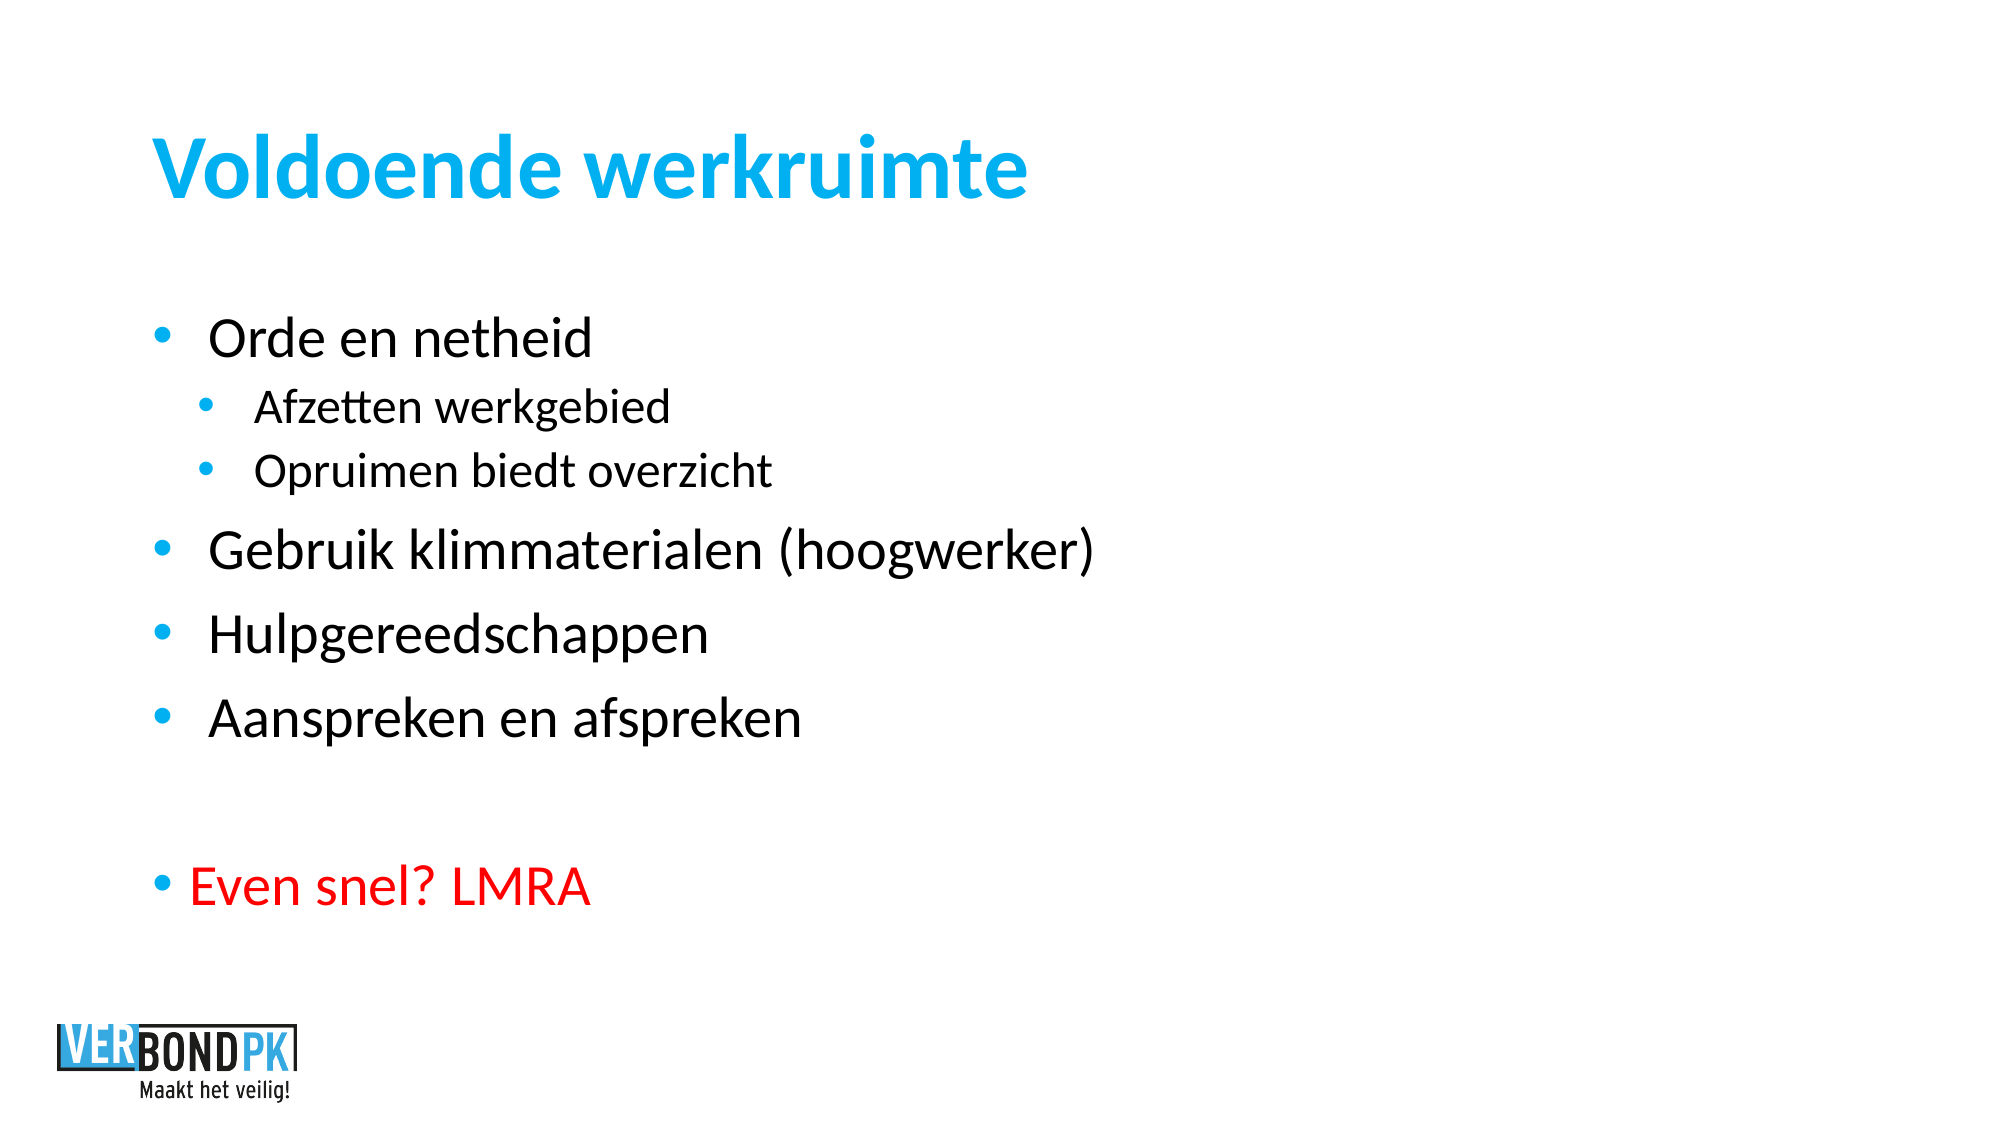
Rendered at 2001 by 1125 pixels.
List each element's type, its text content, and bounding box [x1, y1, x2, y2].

list Orde en netheid Afzetten werkgebied Opruimen biedt overzicht Gebruik klimmaterialen (hoogwerker) Hulpgereedschappen Aanspreken en afspreken Even snel? LMRA [137, 299, 1863, 1014]
picture [57, 1024, 297, 1103]
title Voldoende werkruimte [137, 59, 1863, 278]
